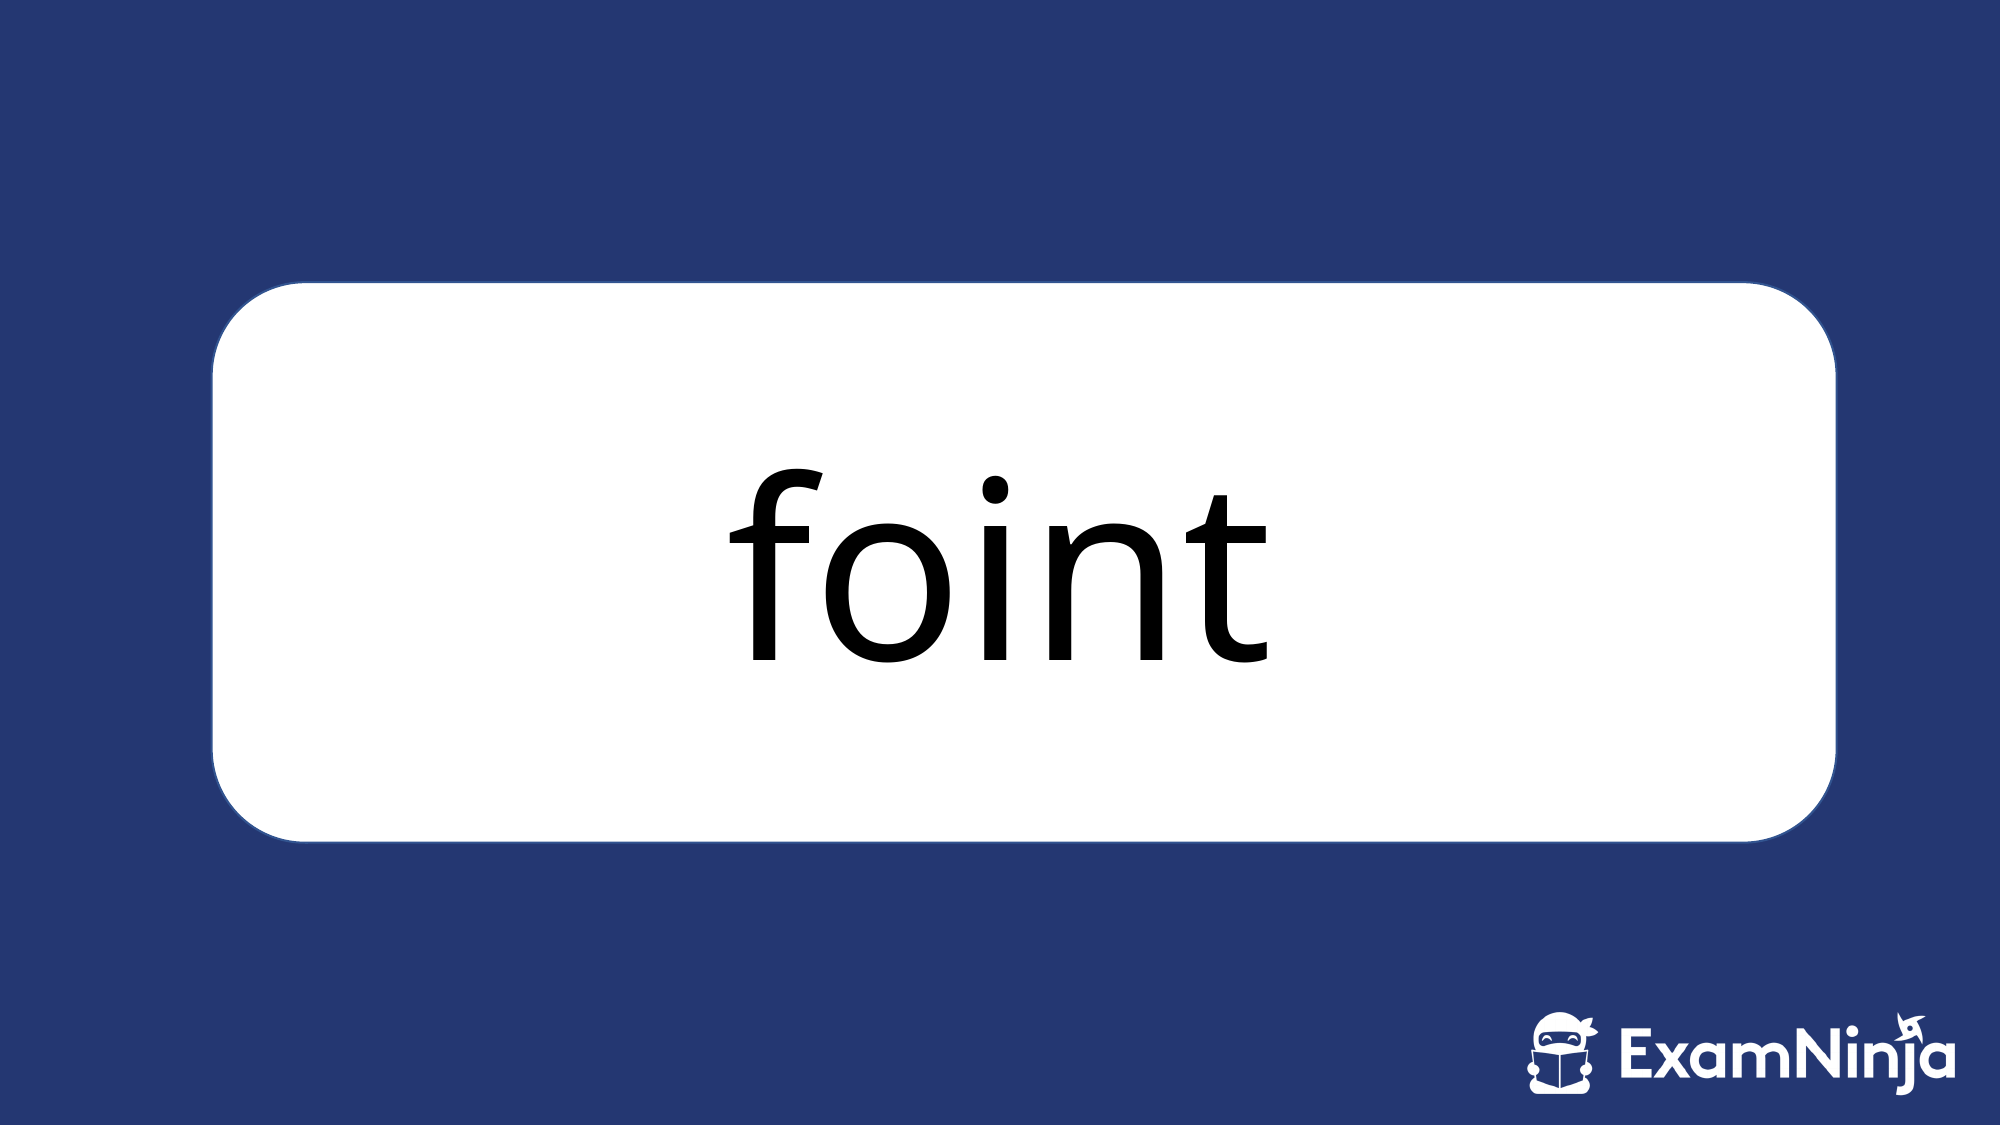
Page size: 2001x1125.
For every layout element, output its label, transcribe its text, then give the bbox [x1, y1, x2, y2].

text_box [210, 719, 1838, 844]
text_box [210, 281, 1838, 403]
text_box foint [143, 403, 1857, 719]
picture [1501, 1003, 1979, 1102]
